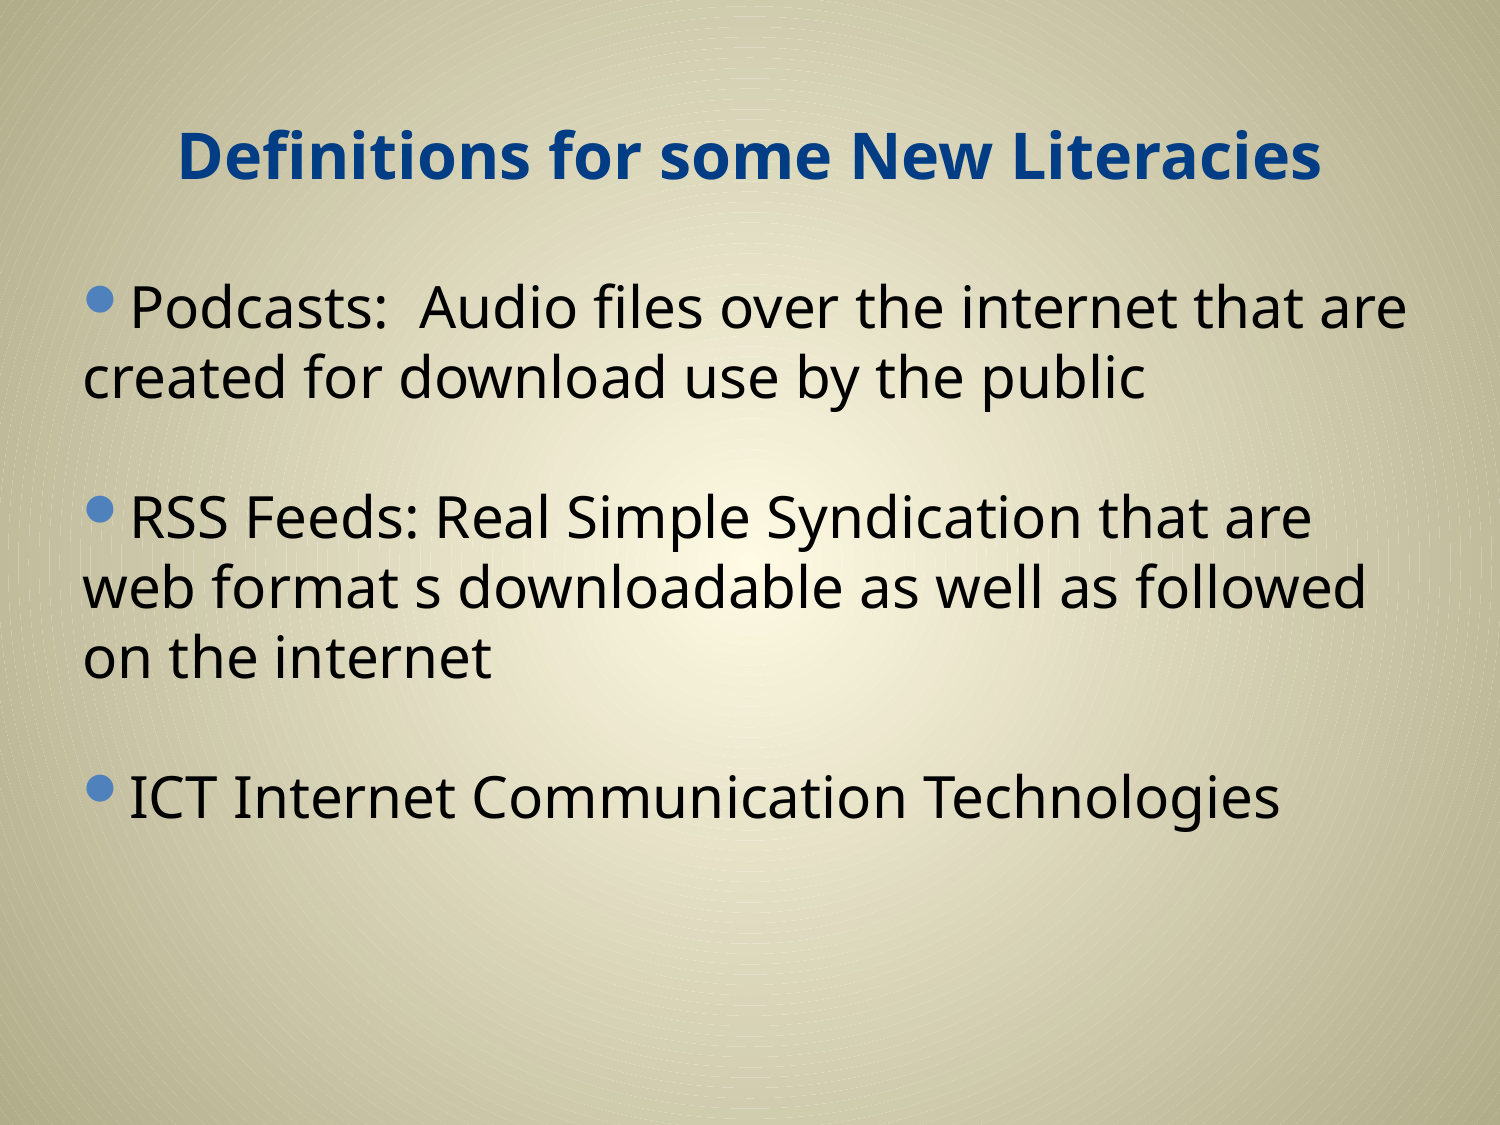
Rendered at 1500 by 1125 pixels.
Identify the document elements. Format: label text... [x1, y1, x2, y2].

list Podcasts: Audio files over the internet that are created for download use by the public RSS Feeds: Real Simple Syndication that are web format s downloadable as well as followed on the internet ICT Internet Communication Technologies [75, 262, 1425, 1005]
title Definitions for some New Literacies [75, 50, 1425, 200]
